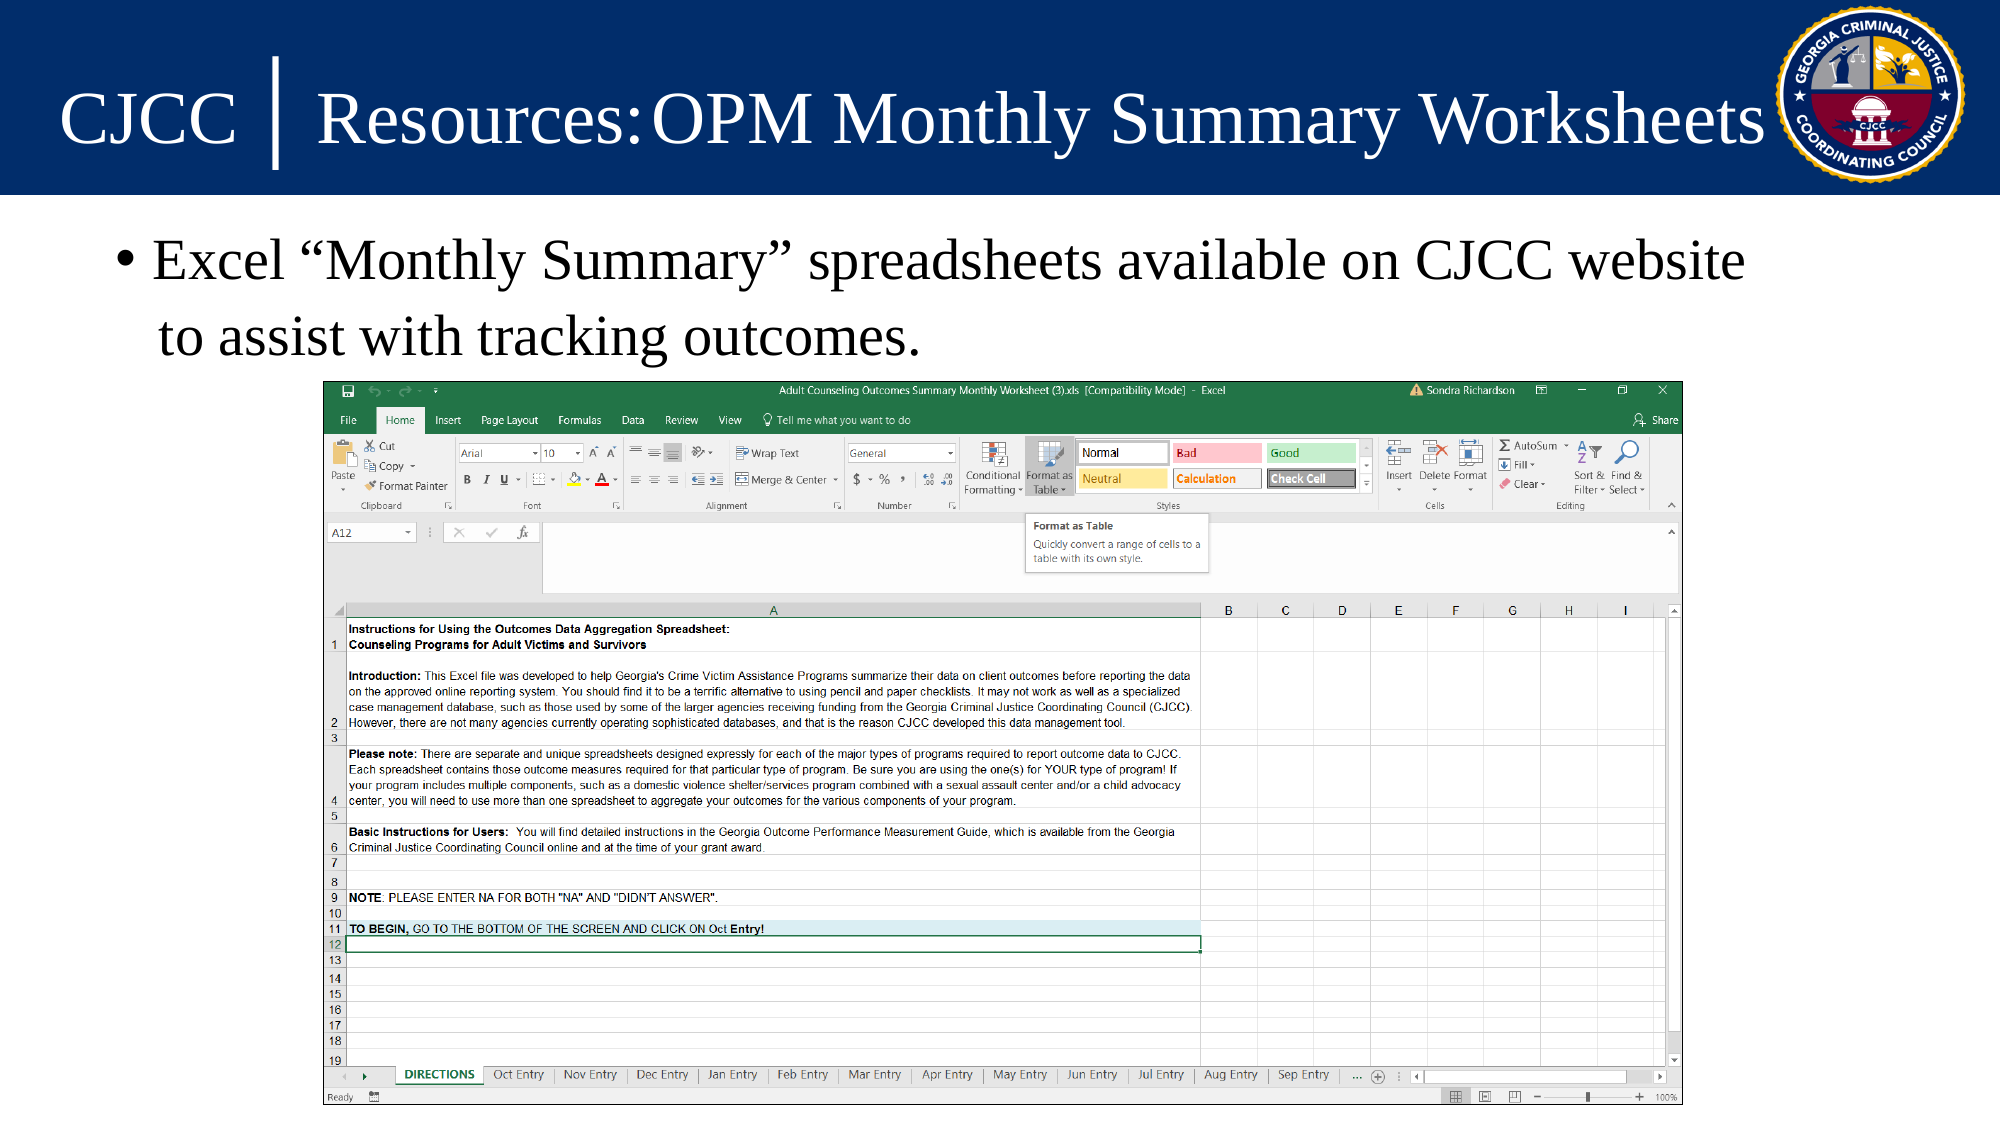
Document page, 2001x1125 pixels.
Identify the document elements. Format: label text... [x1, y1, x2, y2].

picture [1740, 0, 2000, 195]
text_box CJCC | Resources: OPM Monthly Summary Worksheets [44, 10, 1740, 176]
text_box [0, 0, 1740, 195]
list Excel “Monthly Summary” spreadsheets available on CJCC website to assist with tracking outcomes. [100, 204, 1851, 1063]
picture [323, 381, 1683, 1105]
